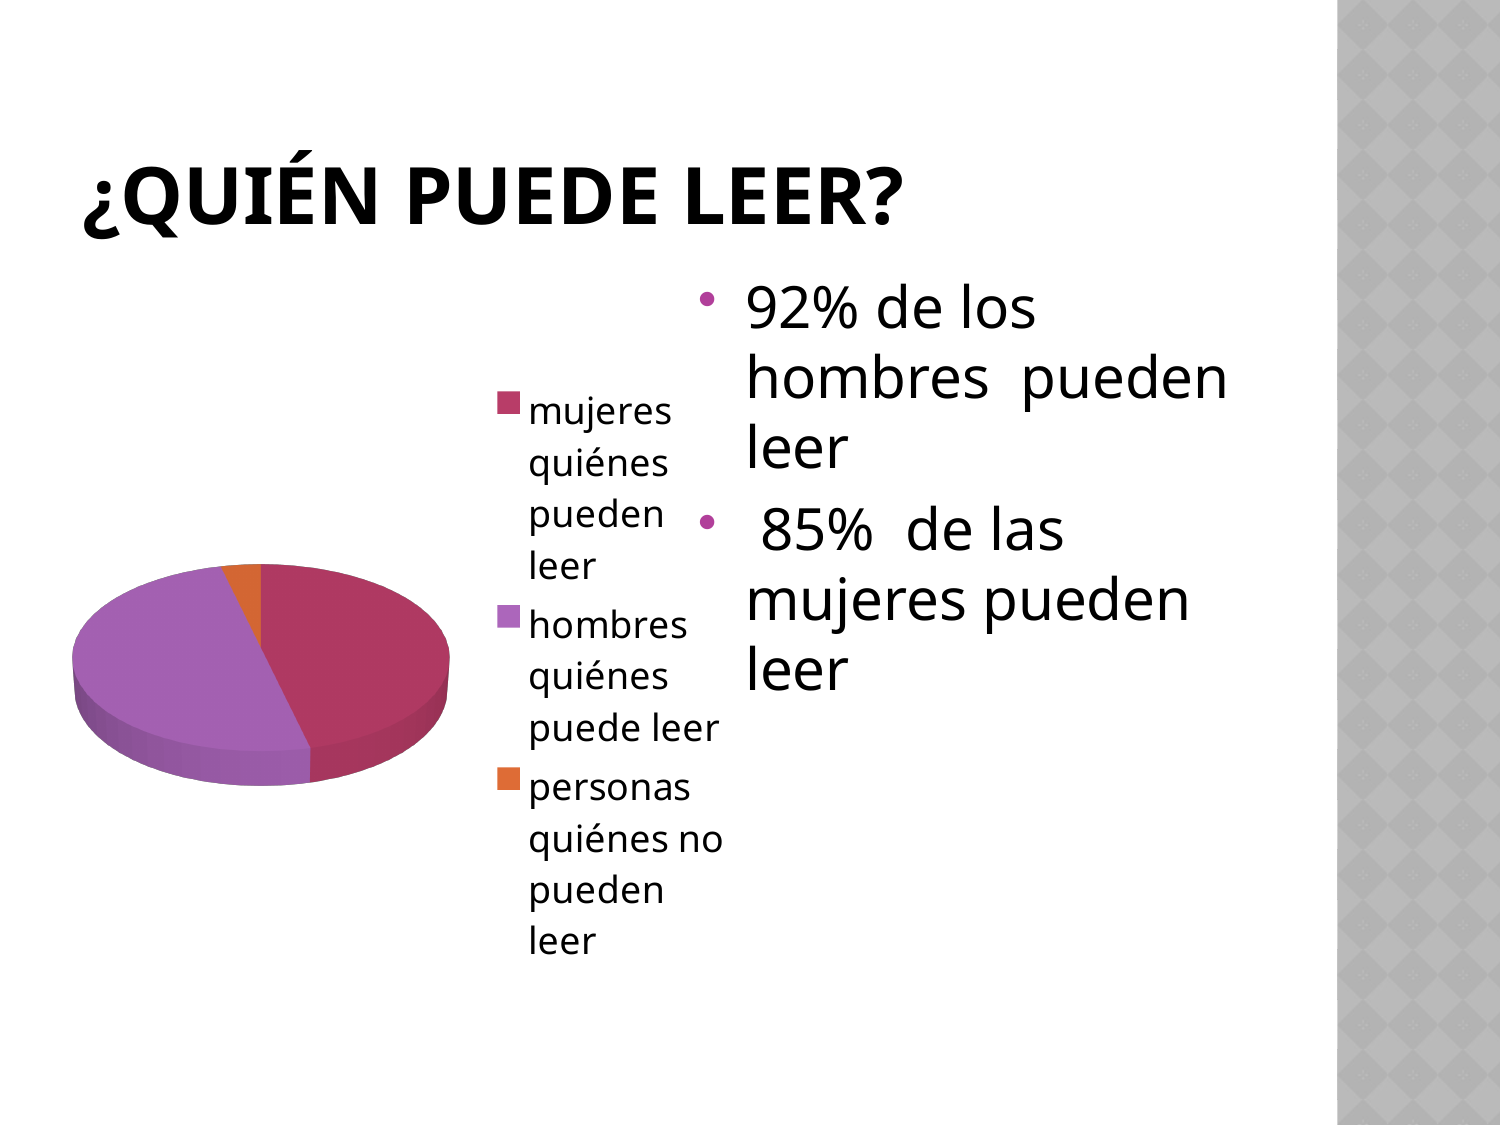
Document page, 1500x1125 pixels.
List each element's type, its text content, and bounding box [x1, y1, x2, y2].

title ¿Quién puede leer? [75, 52, 1263, 240]
list 92% de los hombres pueden leer 85% de las mujeres pueden leer [752, 262, 1263, 1005]
chart [37, 261, 751, 1088]
